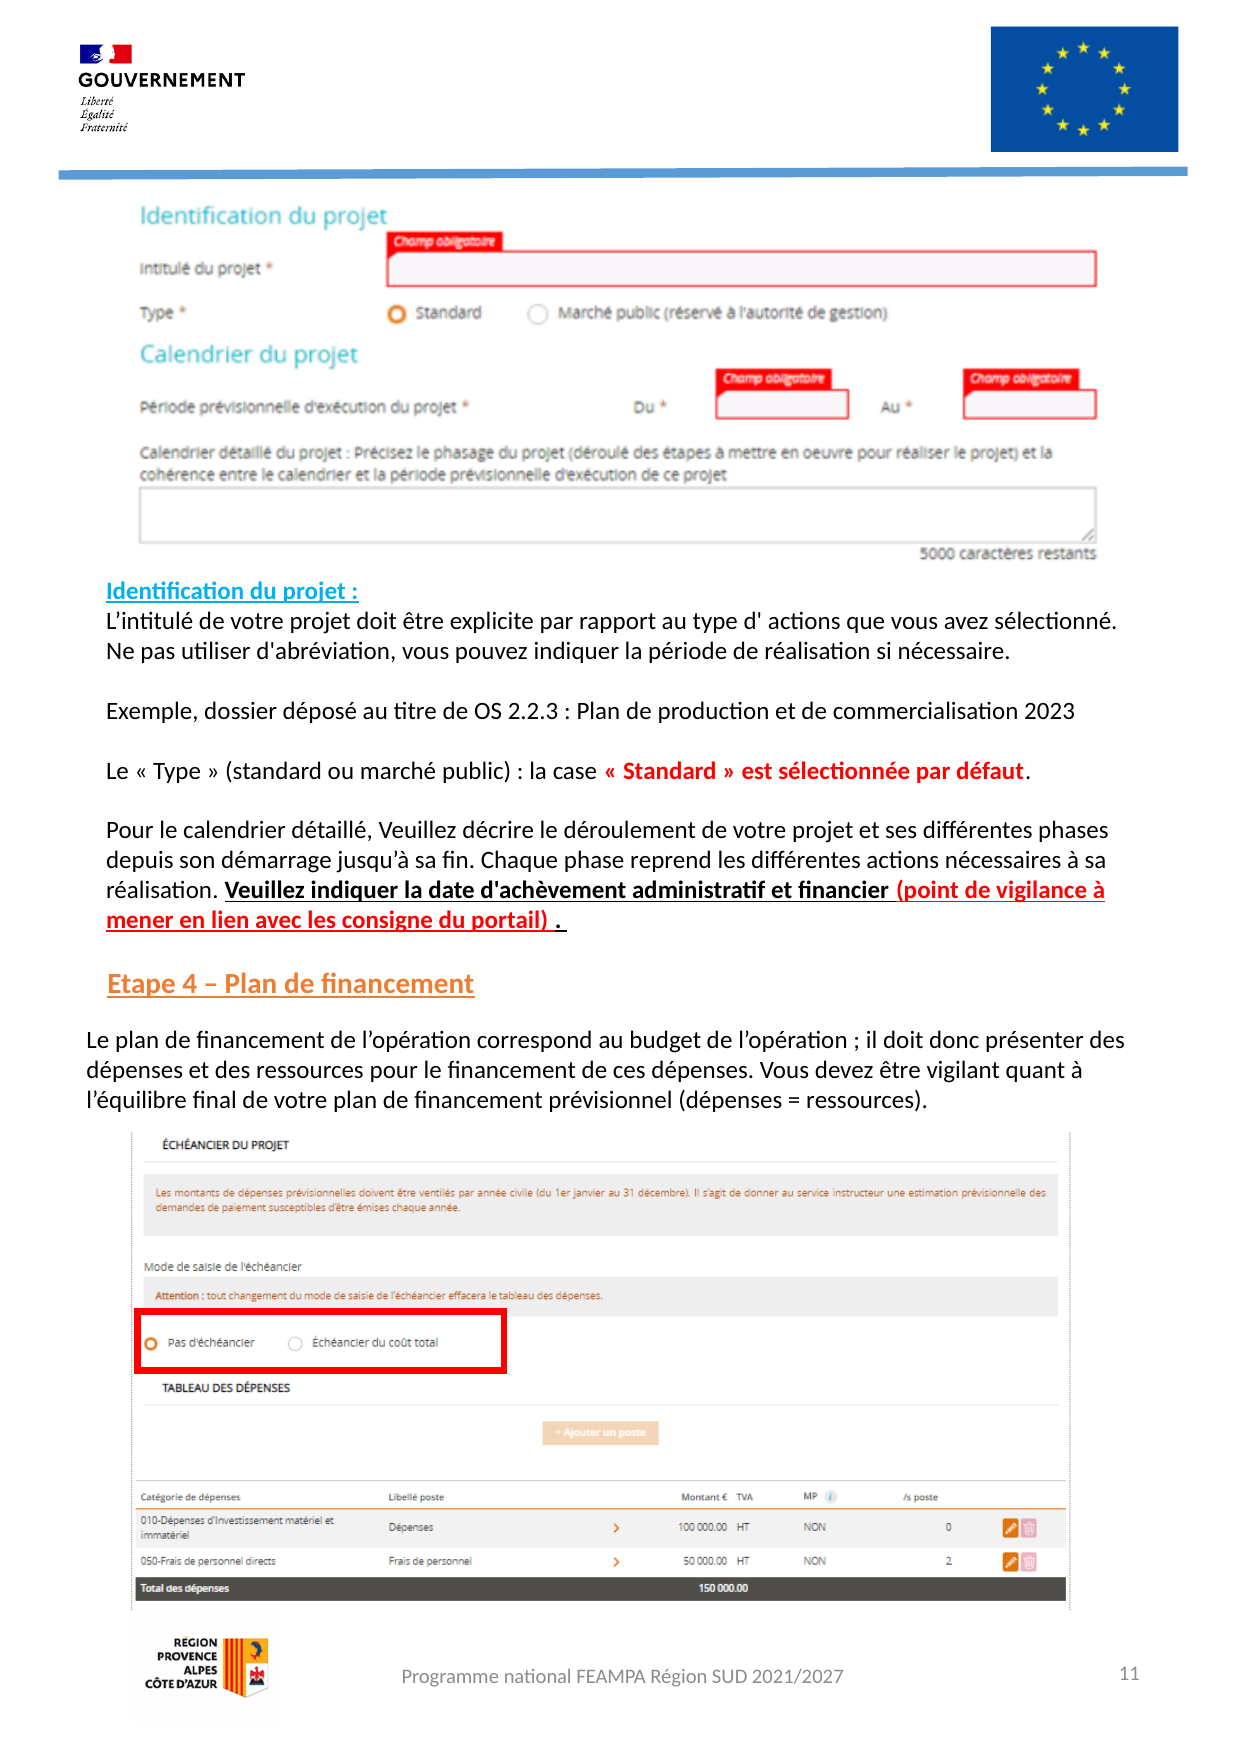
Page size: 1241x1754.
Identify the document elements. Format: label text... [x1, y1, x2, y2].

text_box Le plan de financement de l’opération correspond au budget de l’opération ; il doit donc présenter des dépenses et des ressources pour le financement de ces dépenses. Vous devez être vigilant quant à l’équilibre final de votre plan de financement prévisionnel (dépenses = ressources). [71, 1016, 1168, 1121]
text_box Etape 4 – Plan de financement [92, 957, 503, 1008]
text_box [58, 171, 1188, 175]
footer Programme national FEAMPA Région SUD 2021/2027 [280, 1628, 983, 1723]
slide_number 11 [875, 1625, 1155, 1719]
text_box Identification du projet : L’intitulé de votre projet doit être explicite par rapport au type d' actions que vous avez sélectionné. Ne pas utiliser d'abréviation, vous pouvez indiquer la période de réalisation si nécessaire. Exemple, dossier déposé au titre de OS 2.2.3 : Plan de production et de commercialisation 2023 Le « Type » (standard ou marché public) : la case « Standard » est sélectionnée par défaut. Pour le calendrier détaillé, Veuillez décrire le déroulement de votre projet et ses différentes phases depuis son démarrage jusqu’à sa fin. Chaque phase reprend les différentes actions nécessaires à sa réalisation. Veuillez indiquer la date d'achèvement administratif et financier (point de vigilance à mener en lien avec les consigne du portail) . [91, 567, 1168, 987]
picture [121, 1131, 1084, 1723]
picture [59, 25, 264, 150]
picture [130, 197, 1116, 568]
picture [990, 26, 1179, 152]
